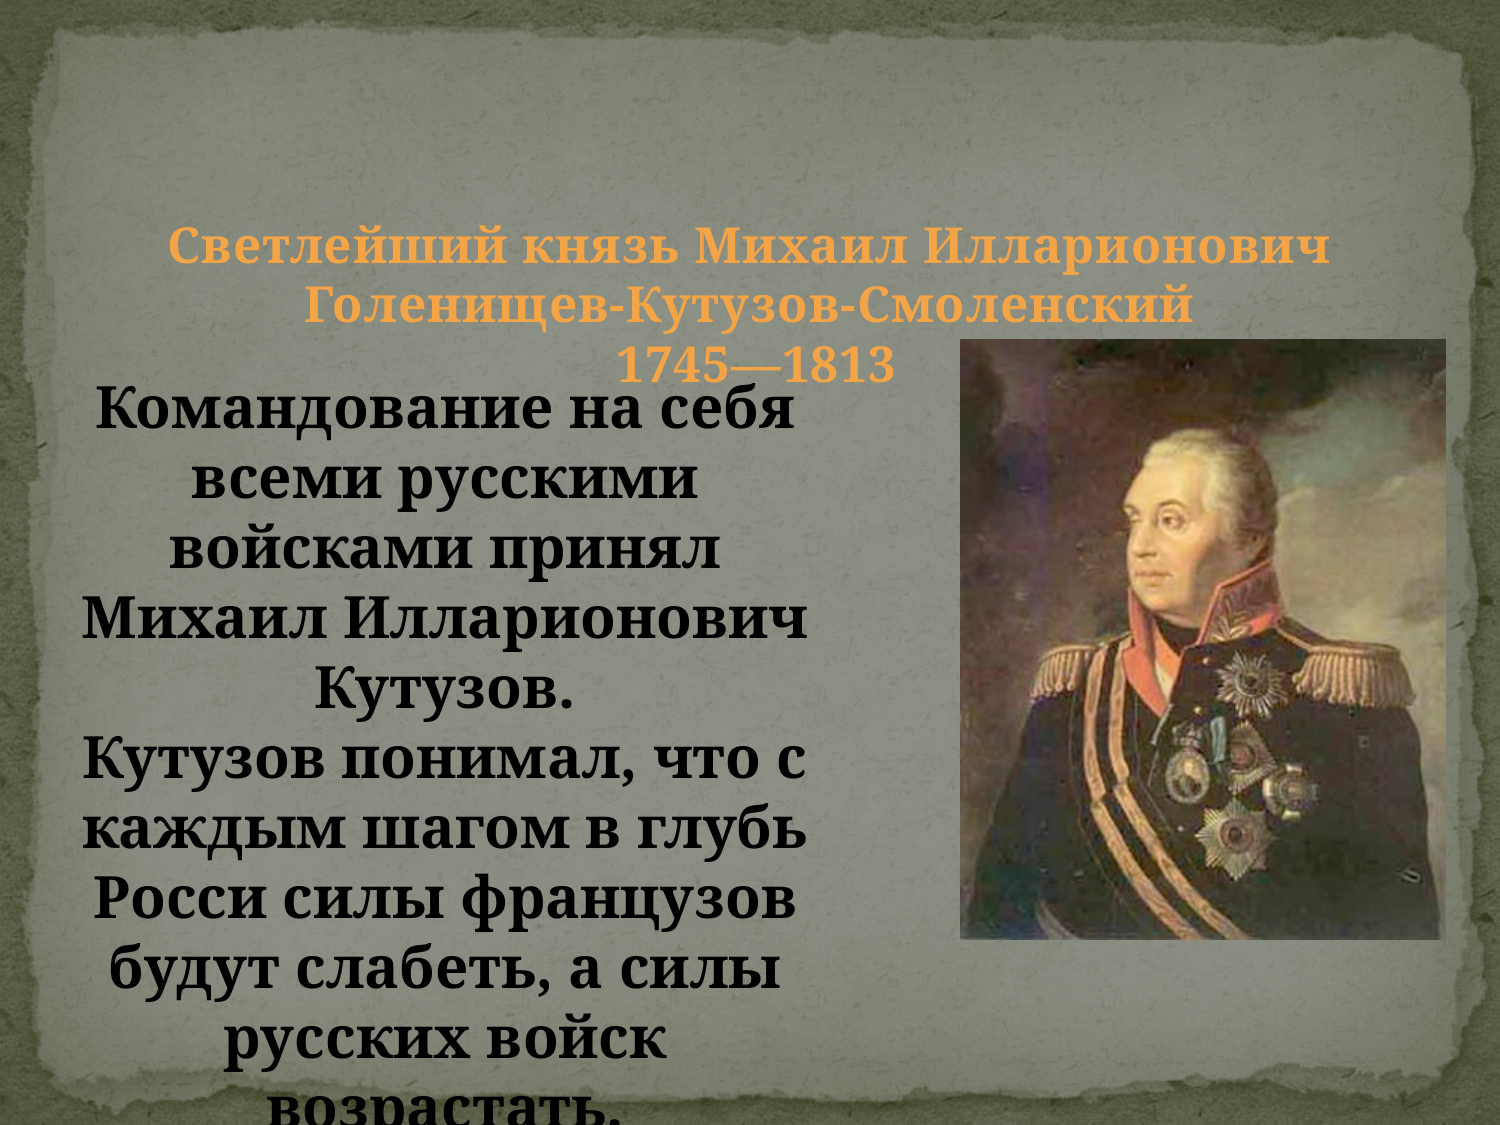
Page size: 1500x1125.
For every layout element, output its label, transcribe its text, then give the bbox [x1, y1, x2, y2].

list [962, 341, 1444, 939]
title Светлейший князь Михаил Илларионович Голенищев-Кутузов-Смоленский 1745—1813 [74, 0, 1425, 469]
text_box Командование на себя всеми русскими войсками принял Михаил Илларионович Кутузов. Кутузов понимал, что с каждым шагом в глубь Росси силы французов будут слабеть, а силы русских войск возрастать. [35, 363, 856, 1125]
